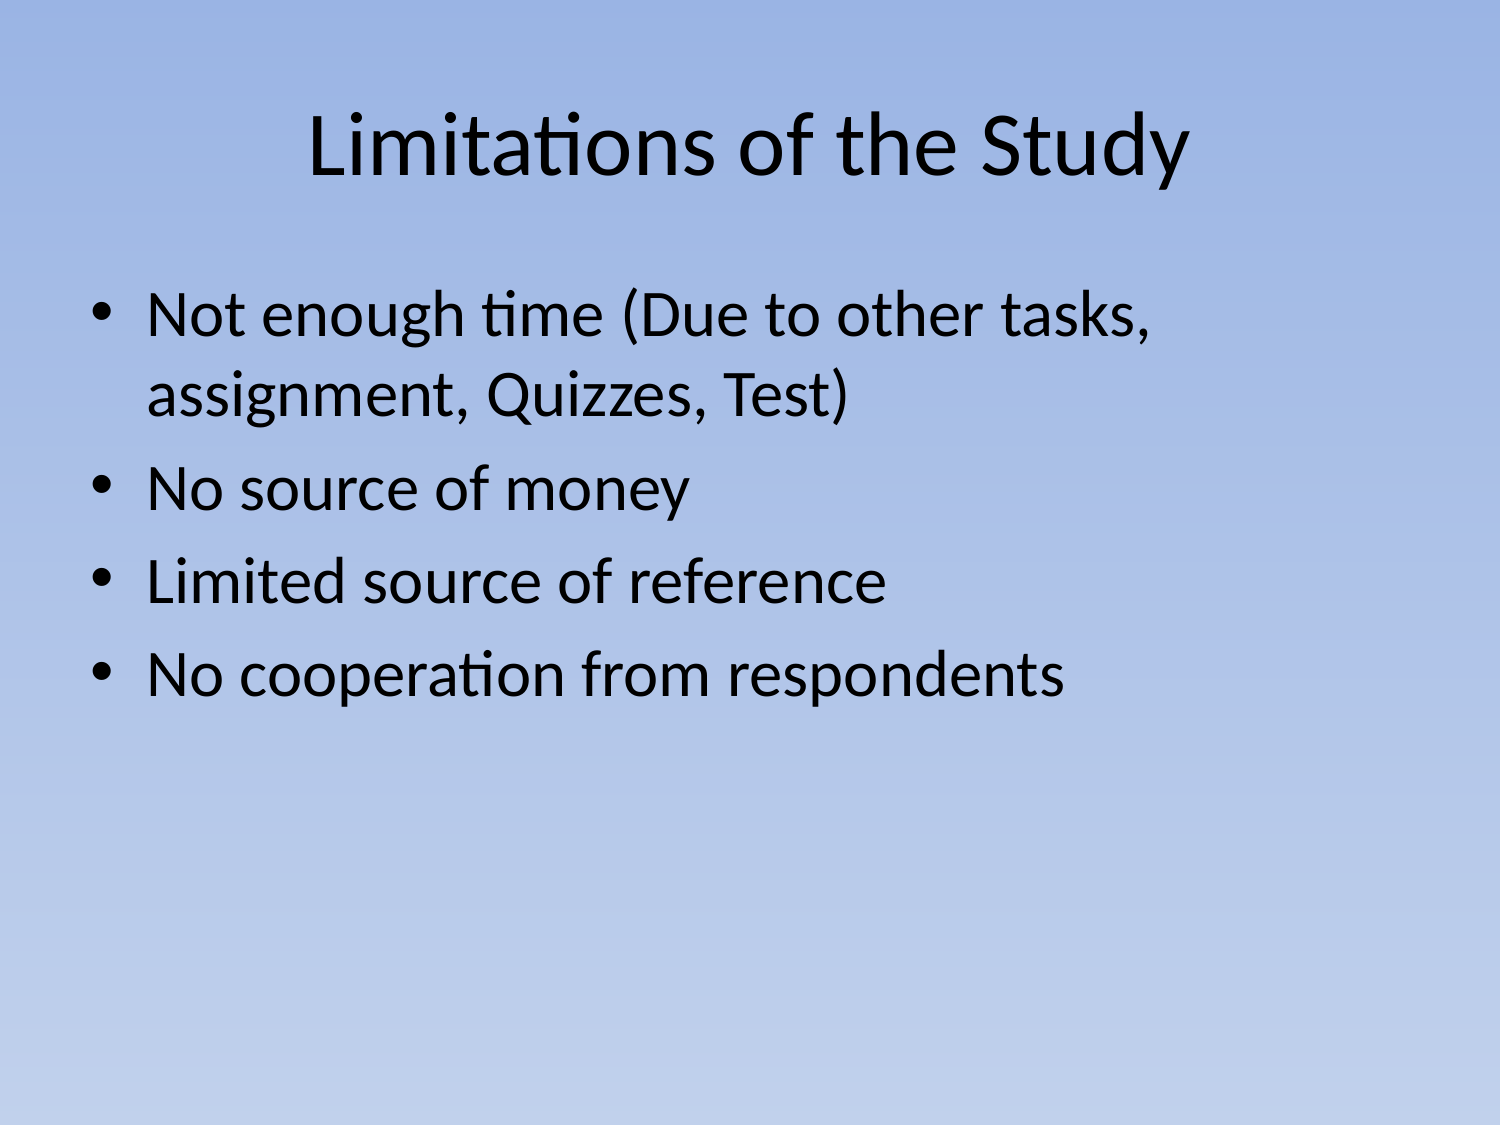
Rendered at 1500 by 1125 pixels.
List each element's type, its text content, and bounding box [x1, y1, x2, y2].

title Limitations of the Study [75, 45, 1425, 233]
list Not enough time (Due to other tasks, assignment, Quizzes, Test) No source of money Limited source of reference No cooperation from respondents [75, 262, 1425, 1005]
